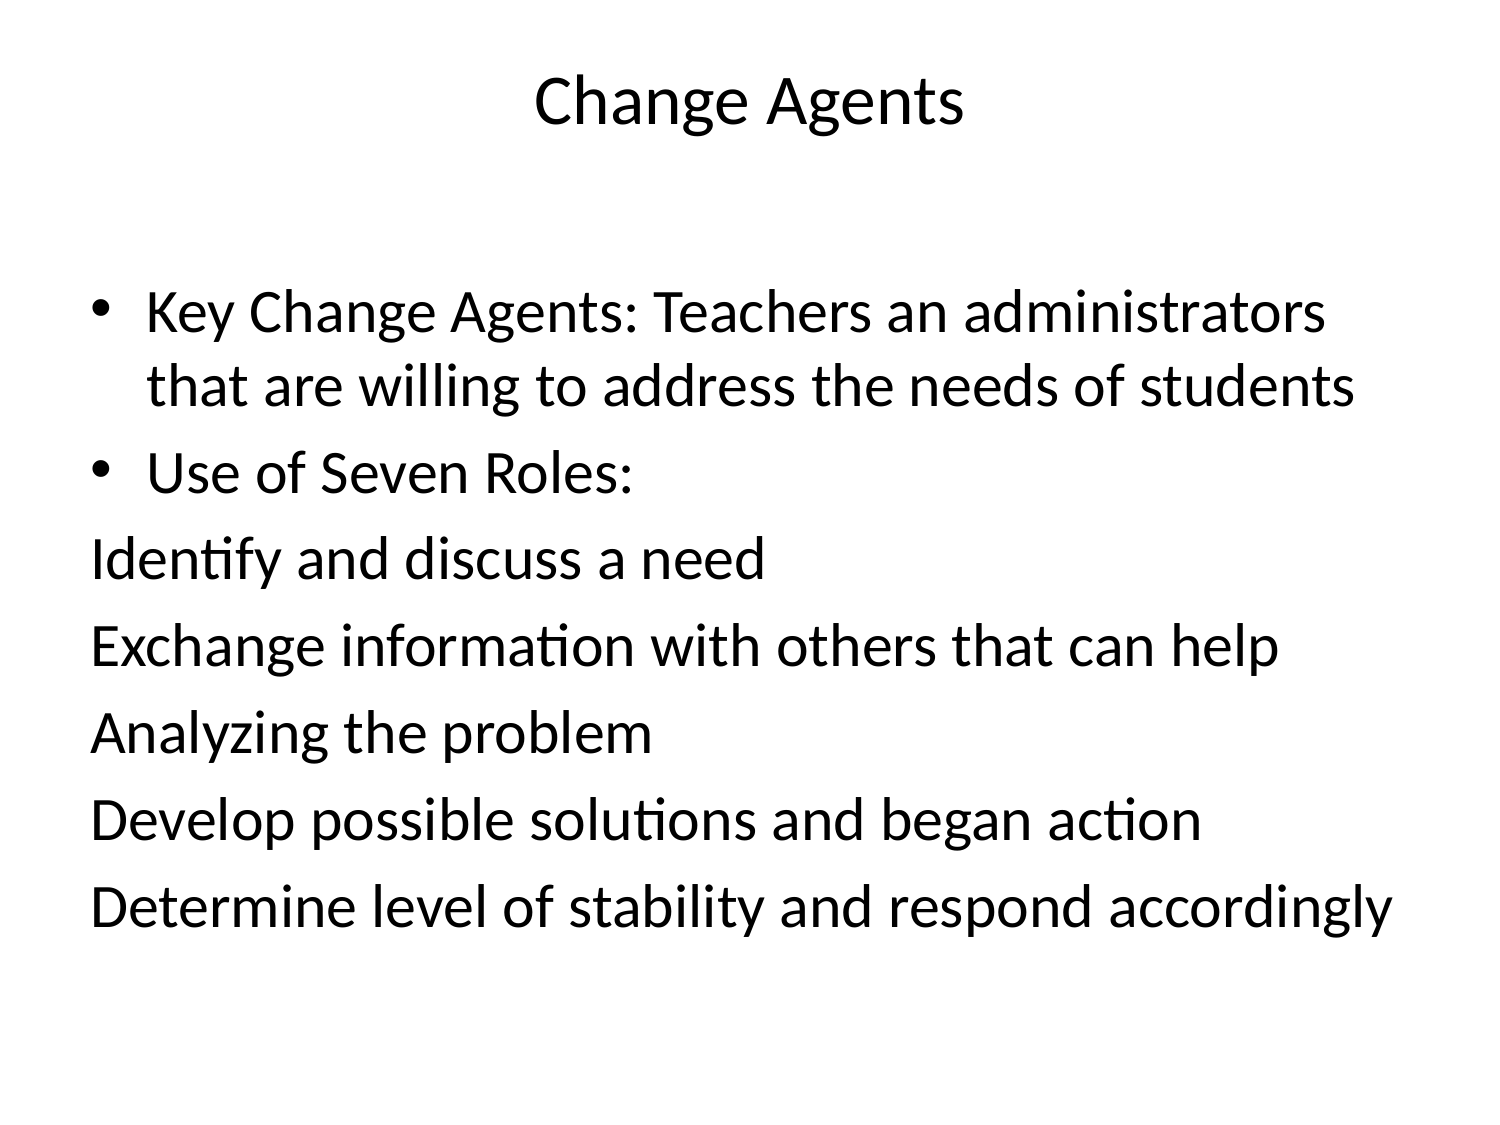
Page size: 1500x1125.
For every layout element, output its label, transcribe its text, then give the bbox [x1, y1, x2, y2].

list Key Change Agents: Teachers an administrators that are willing to address the needs of students Use of Seven Roles: Identify and discuss a need Exchange information with others that can help Analyzing the problem Develop possible solutions and began action Determine level of stability and respond accordingly [75, 262, 1425, 1005]
title Change Agents [75, 45, 1425, 233]
